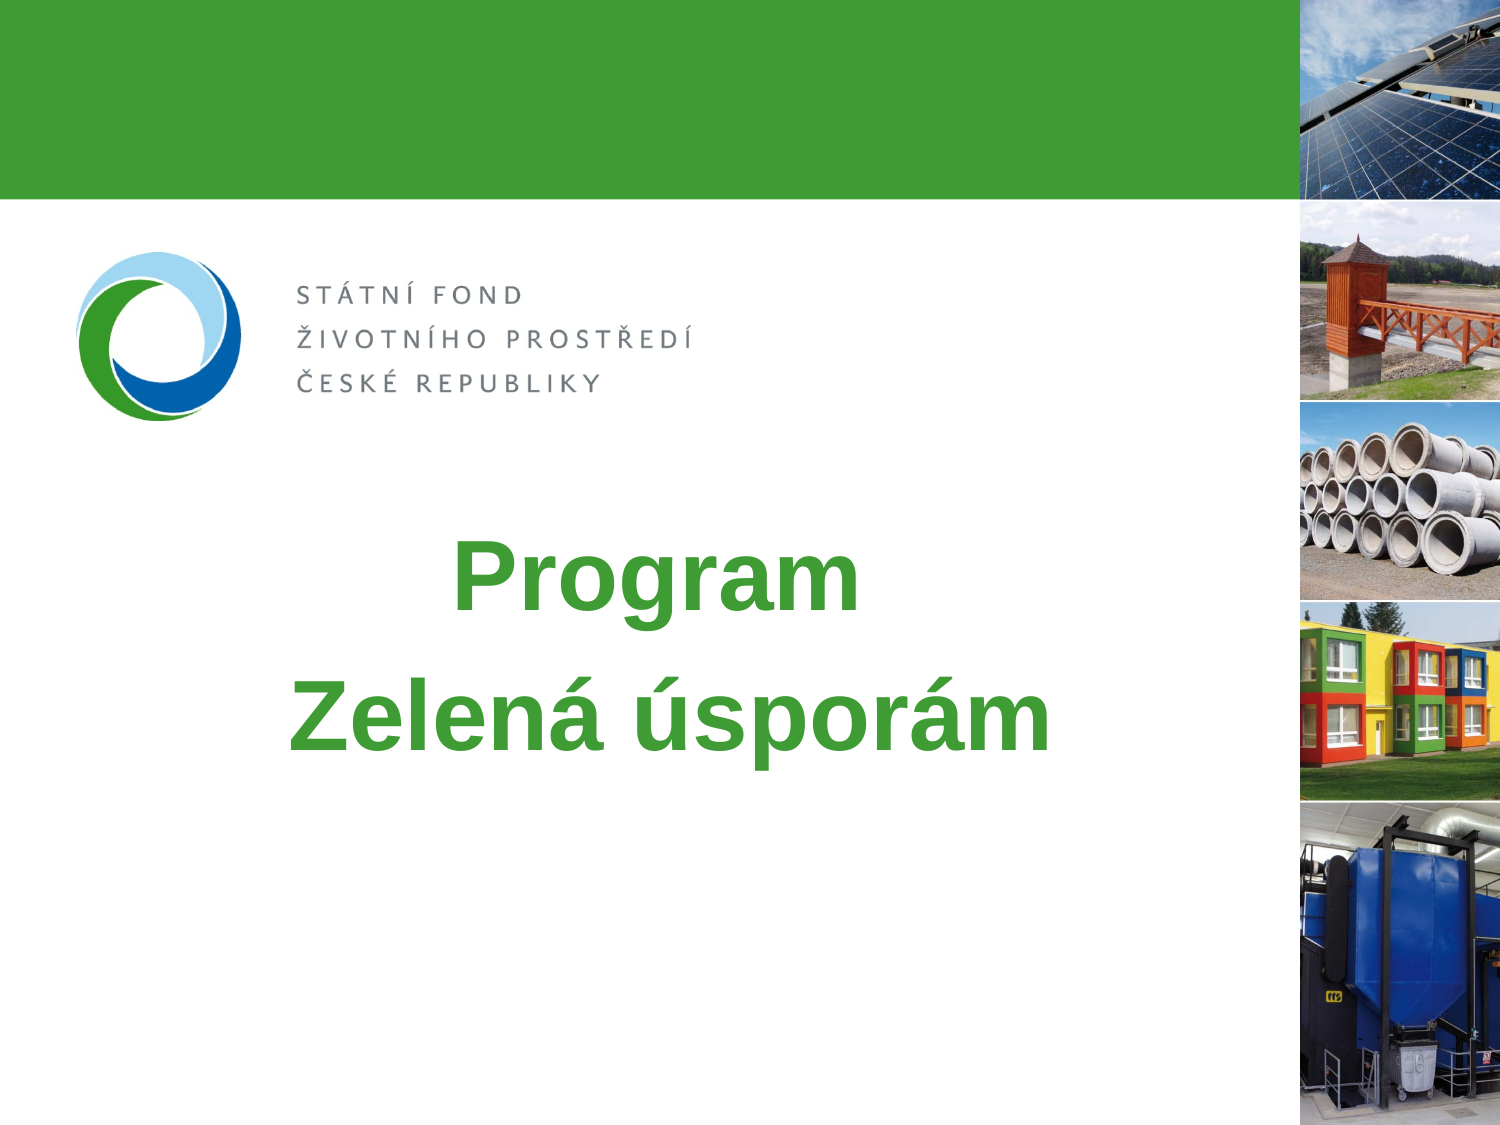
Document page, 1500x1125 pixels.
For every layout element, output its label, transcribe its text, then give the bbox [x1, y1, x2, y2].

subtitle Program Zelená úsporám [64, 503, 1278, 681]
picture [76, 252, 691, 421]
picture [1300, 0, 1500, 1125]
